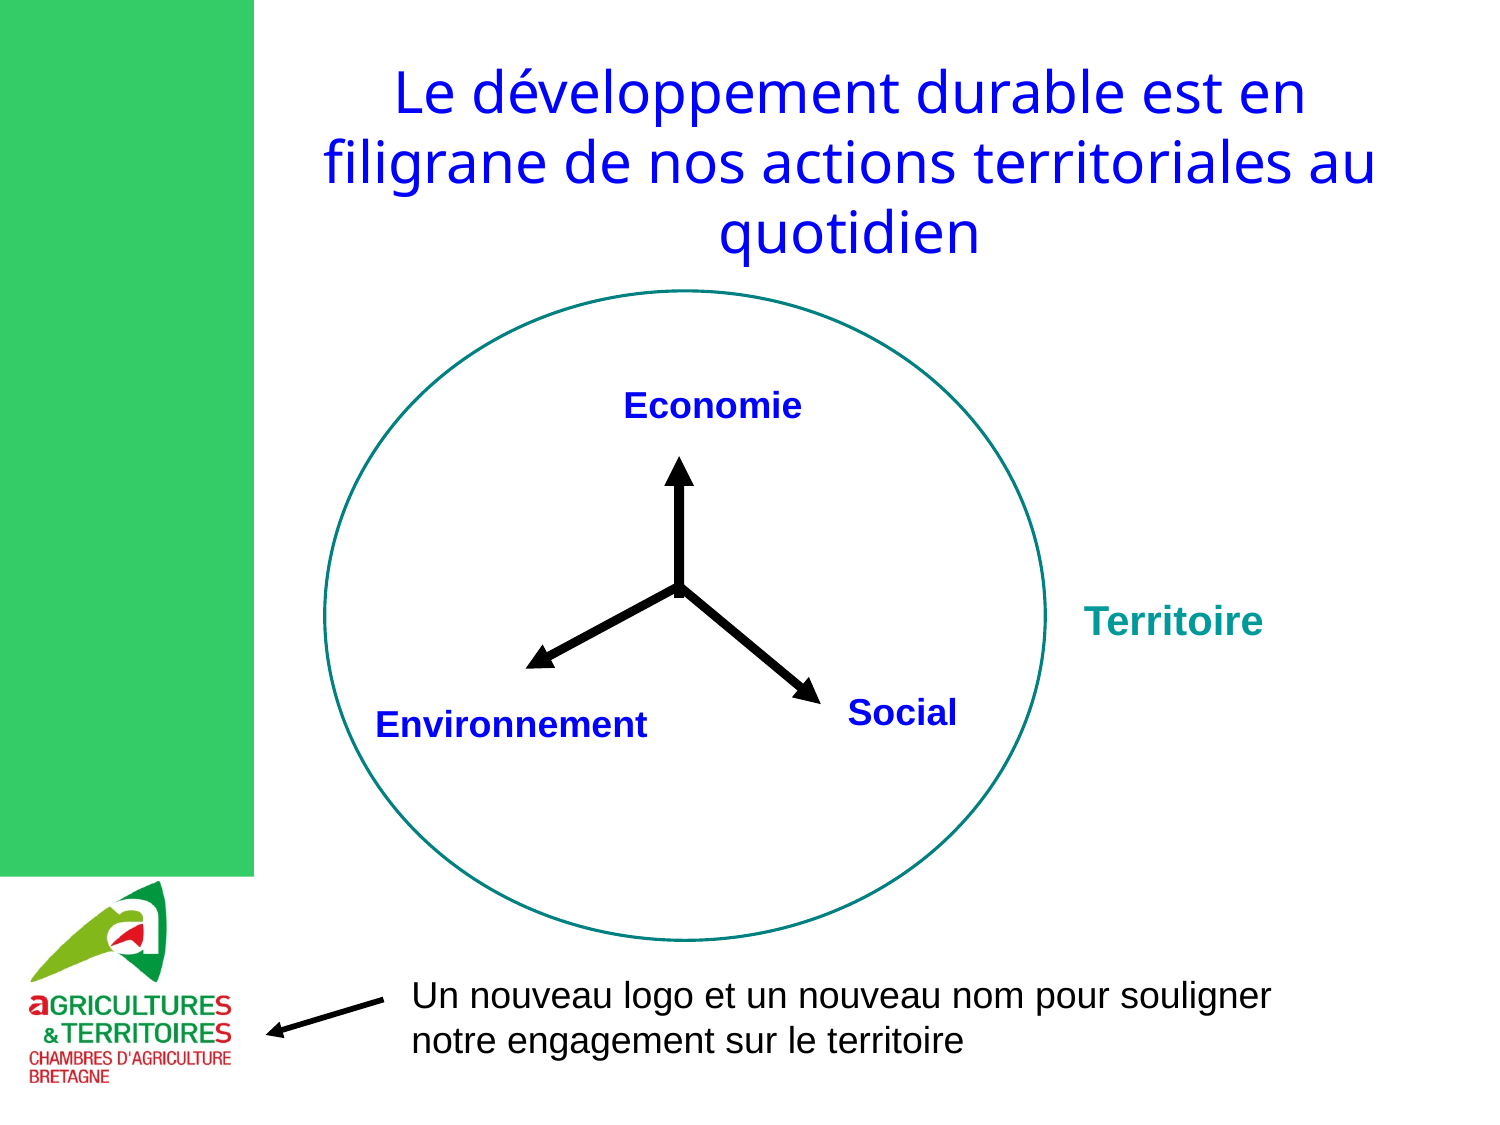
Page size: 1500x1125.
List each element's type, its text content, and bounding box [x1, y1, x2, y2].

text_box Economie [608, 373, 818, 434]
picture [29, 881, 231, 1083]
text_box [679, 586, 821, 705]
text_box [525, 586, 679, 669]
text_box Un nouveau logo et un nouveau nom pour souligner notre engagement sur le territoire [396, 964, 1287, 1069]
text_box Environnement [360, 692, 750, 753]
text_box [265, 999, 384, 1038]
text_box [672, 456, 686, 586]
text_box [324, 290, 1046, 941]
title Le développement durable est en filigrane de nos actions territoriales au quotidien [300, 66, 1400, 255]
text_box Social [832, 680, 999, 741]
text_box Territoire [1068, 586, 1317, 651]
